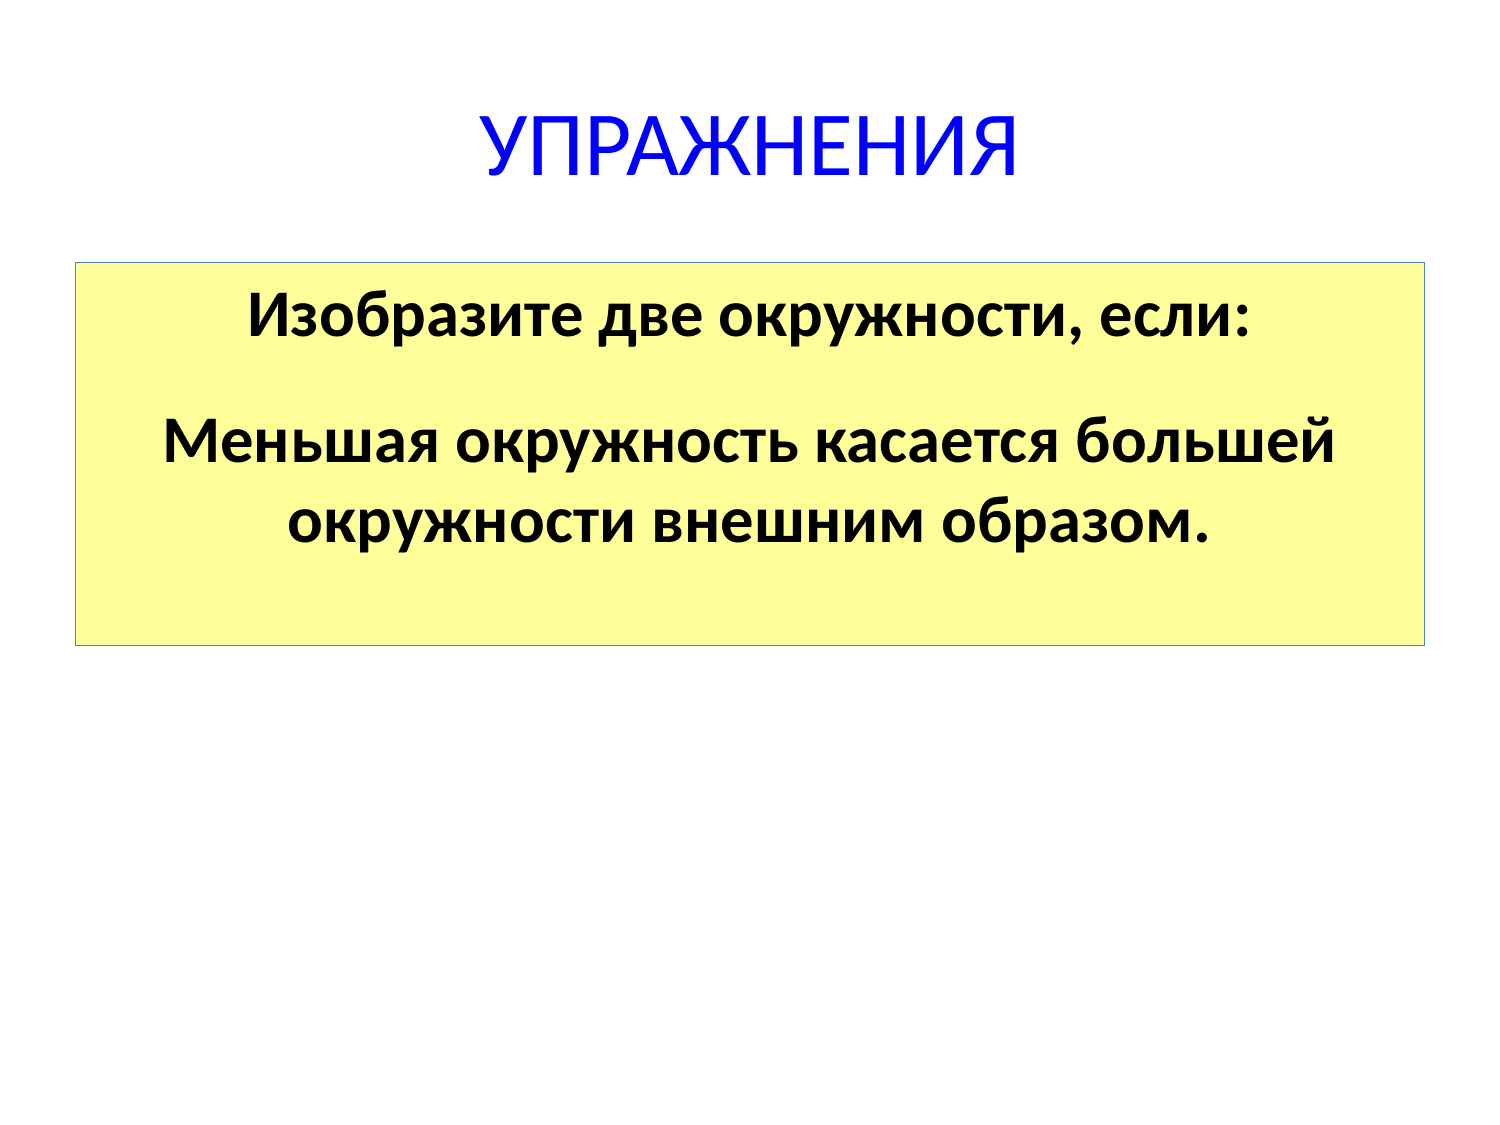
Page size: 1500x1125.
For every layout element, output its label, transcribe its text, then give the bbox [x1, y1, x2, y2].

title УПРАЖНЕНИЯ [75, 45, 1425, 233]
list Изобразите две окружности, если: Меньшая окружность касается большей окружности внешним образом. [75, 262, 1425, 646]
